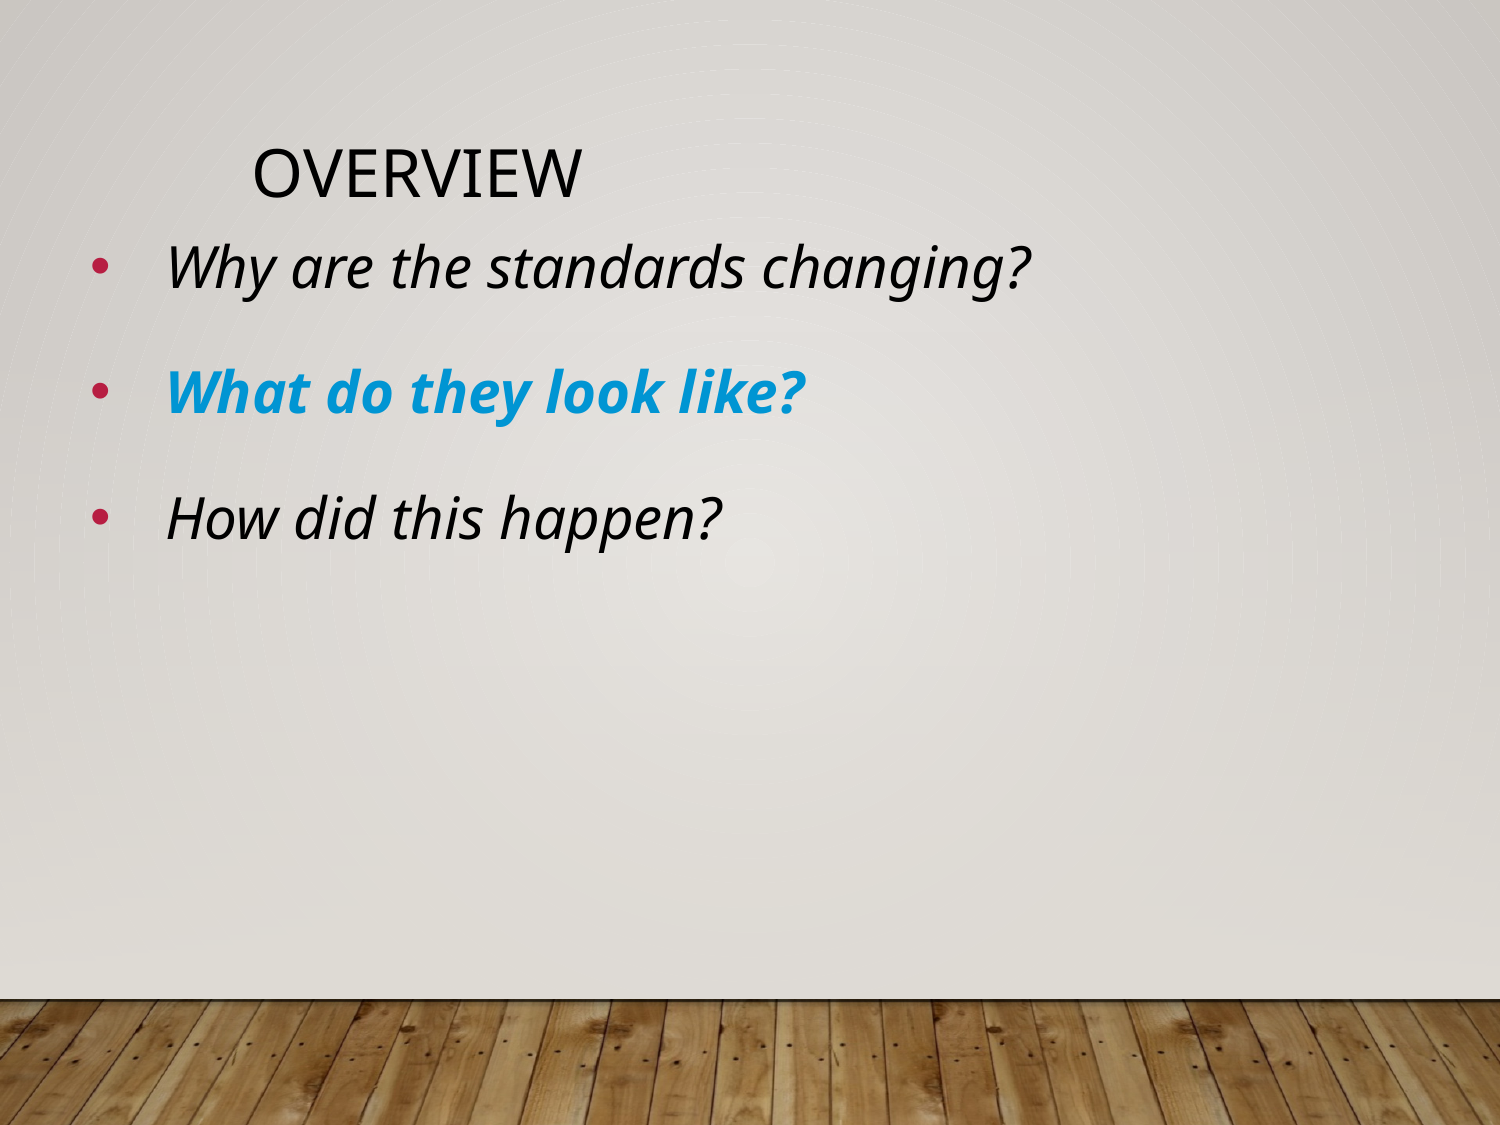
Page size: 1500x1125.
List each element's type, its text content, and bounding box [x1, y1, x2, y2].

list Why are the standards changing? What do they look like? How did this happen? [75, 187, 1425, 930]
title Overview [236, 131, 1315, 187]
picture [0, 999, 1500, 1125]
